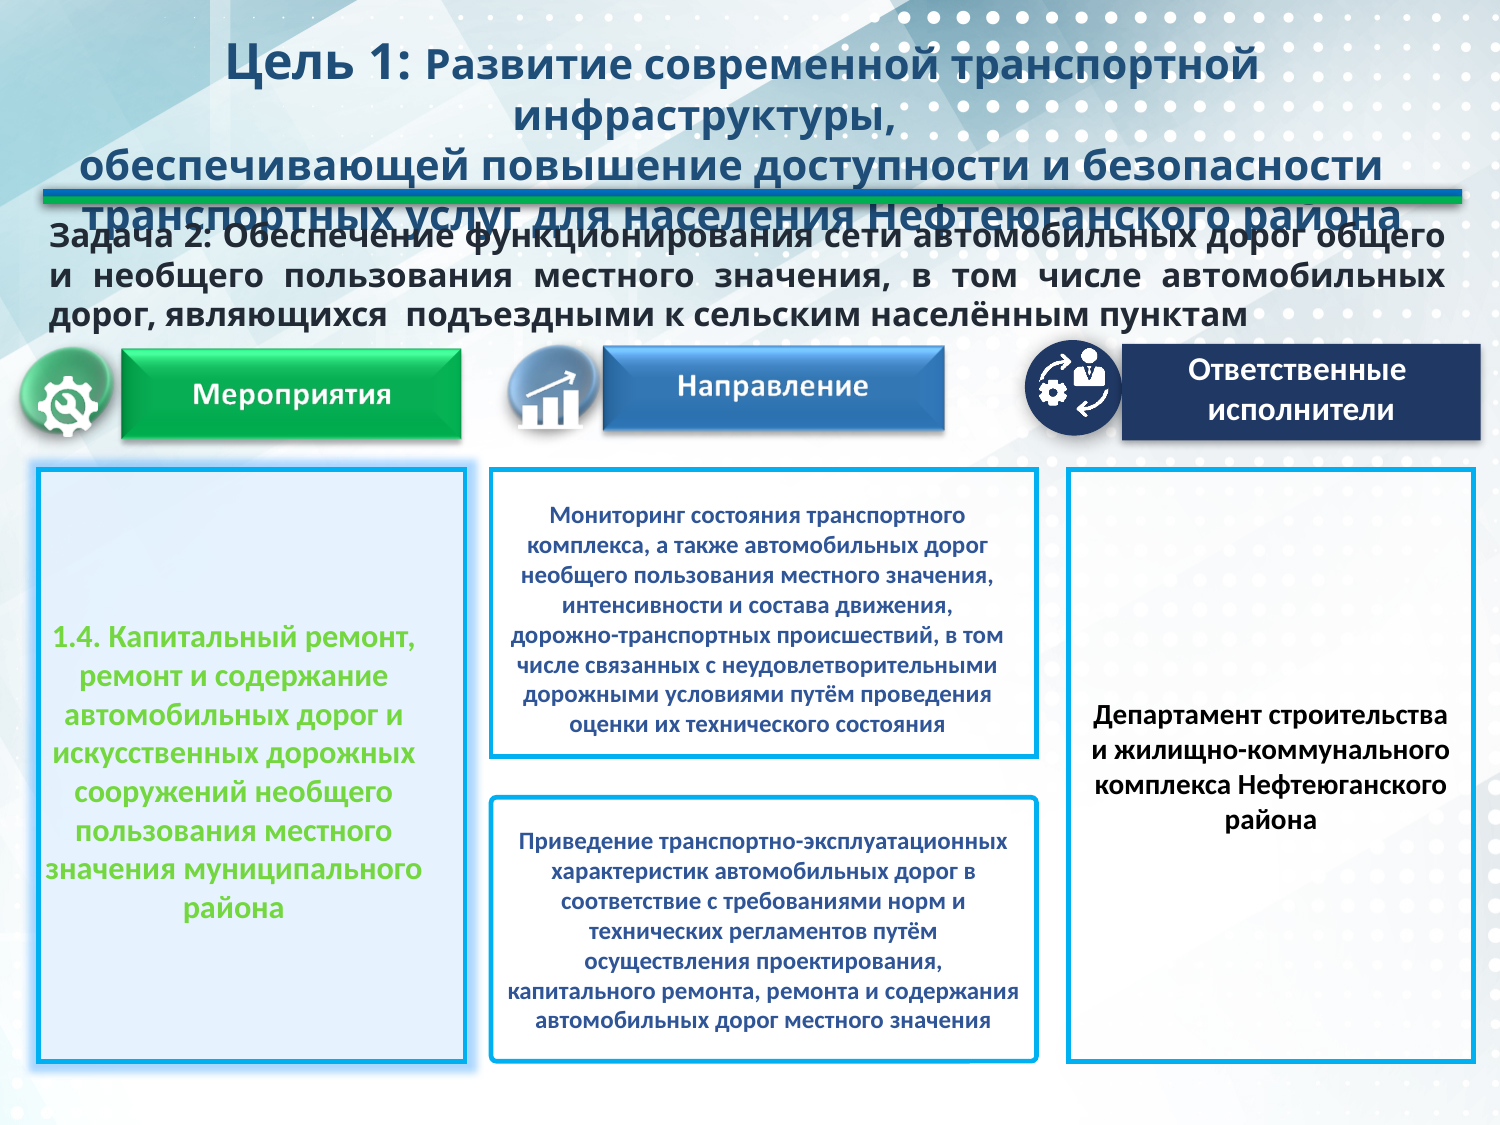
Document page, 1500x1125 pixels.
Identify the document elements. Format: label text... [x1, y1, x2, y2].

text_box 1.4. Капитальный ремонт, ремонт и содержание автомобильных дорог и искусственных дорожных сооружений необщего пользования местного значения муниципального района [29, 491, 439, 953]
text_box Департамент строительства и жилищно-коммунального комплекса Нефтеюганского района [1067, 468, 1475, 1062]
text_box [514, 603, 949, 664]
text_box Задача 2: Обеспечение функционирования сети автомобильных дорог общего и необщего пользования местного значения, в том числе автомобильных дорог, являющихся подъездными к сельским населённым пунктам [34, 206, 1463, 341]
text_box [1121, 343, 1482, 441]
picture [0, 0, 1500, 1125]
text_box Мониторинг состояния транспортного комплекса, а также автомобильных дорог необщего пользования местного значения, интенсивности и состава движения, дорожно-транспортных происшествий, в том числе связанных с неудовлетворительными дорожными условиями путём проведения оценки их технического состояния [491, 490, 1025, 746]
text_box [37, 468, 466, 1062]
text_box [43, 189, 1463, 204]
text_box [490, 468, 1038, 757]
text_box Ответственные исполнители [1173, 340, 1430, 435]
text_box Цель 1: Развитие современной транспортной инфраструктуры, обеспечивающей повышение доступности и безопасности транспортных услуг для населения Нефтеюганского района [22, 21, 1463, 247]
text_box Приведение транспортно-эксплуатационных характеристик автомобильных дорог в соответствие с требованиями норм и технических регламентов путём осуществления проектирования, капитального ремонта, ремонта и содержания автомобильных дорог местного значения [490, 796, 1038, 1063]
text_box [1023, 355, 1116, 437]
text_box [1044, 339, 1102, 348]
